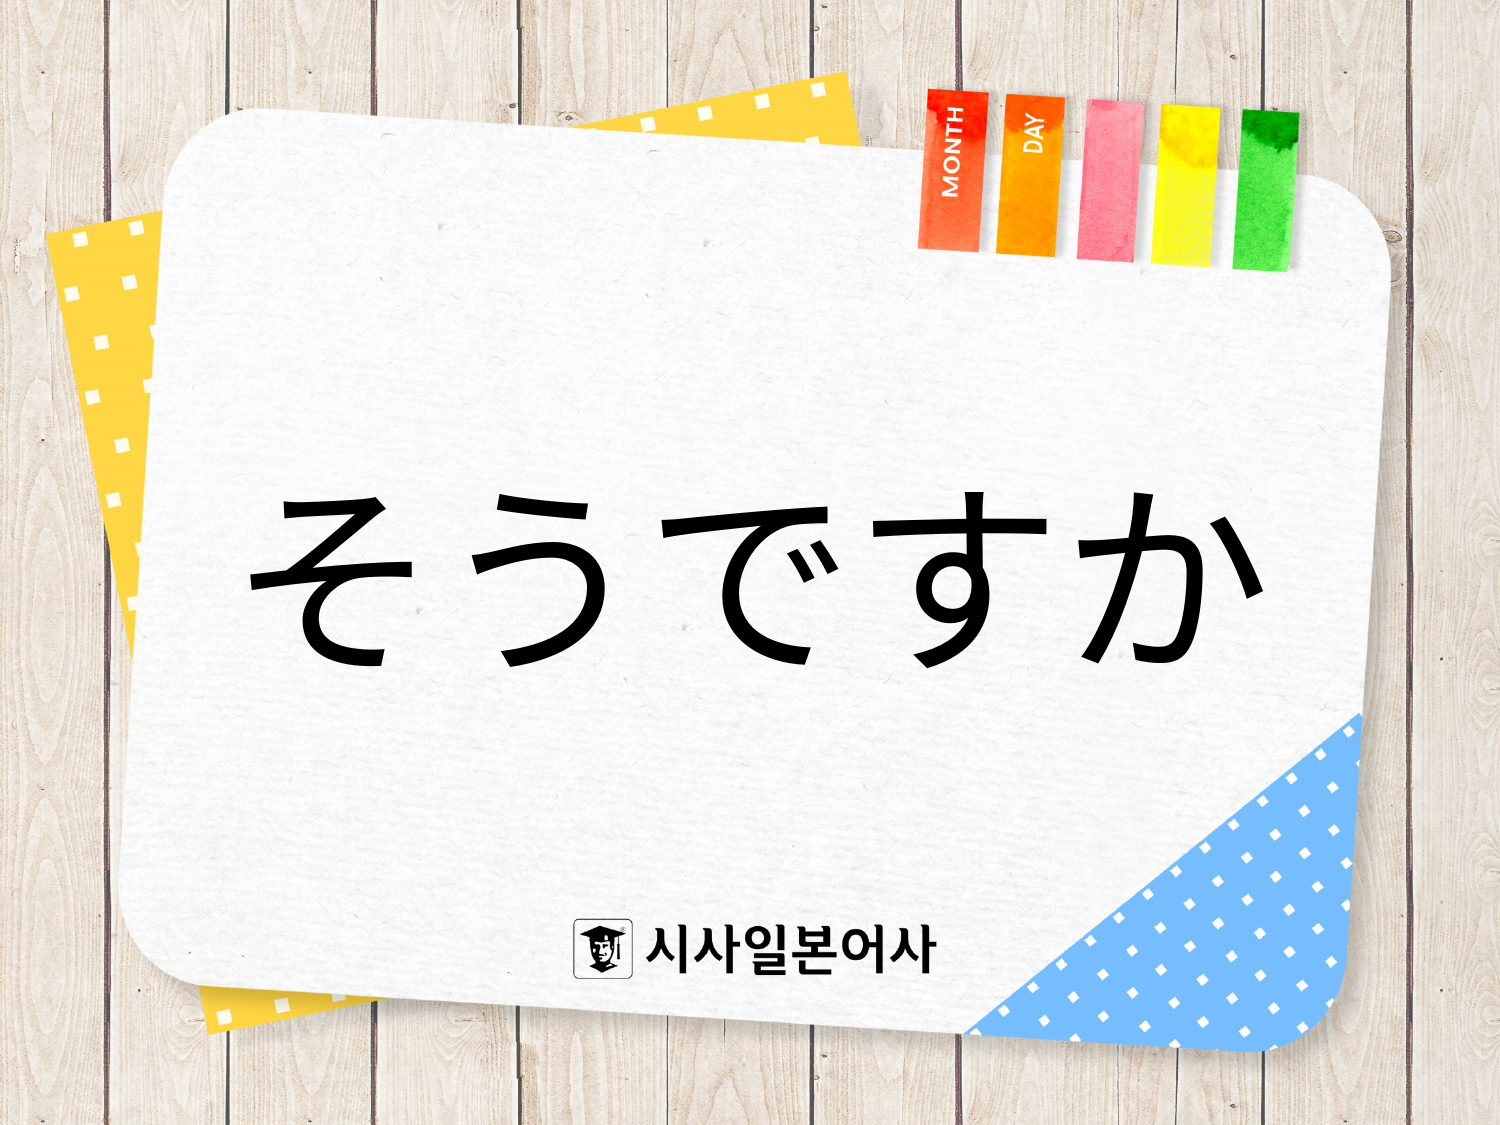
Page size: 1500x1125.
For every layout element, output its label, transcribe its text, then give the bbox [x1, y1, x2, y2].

picture [0, 0, 1500, 1125]
title そうですか [75, 338, 1425, 811]
